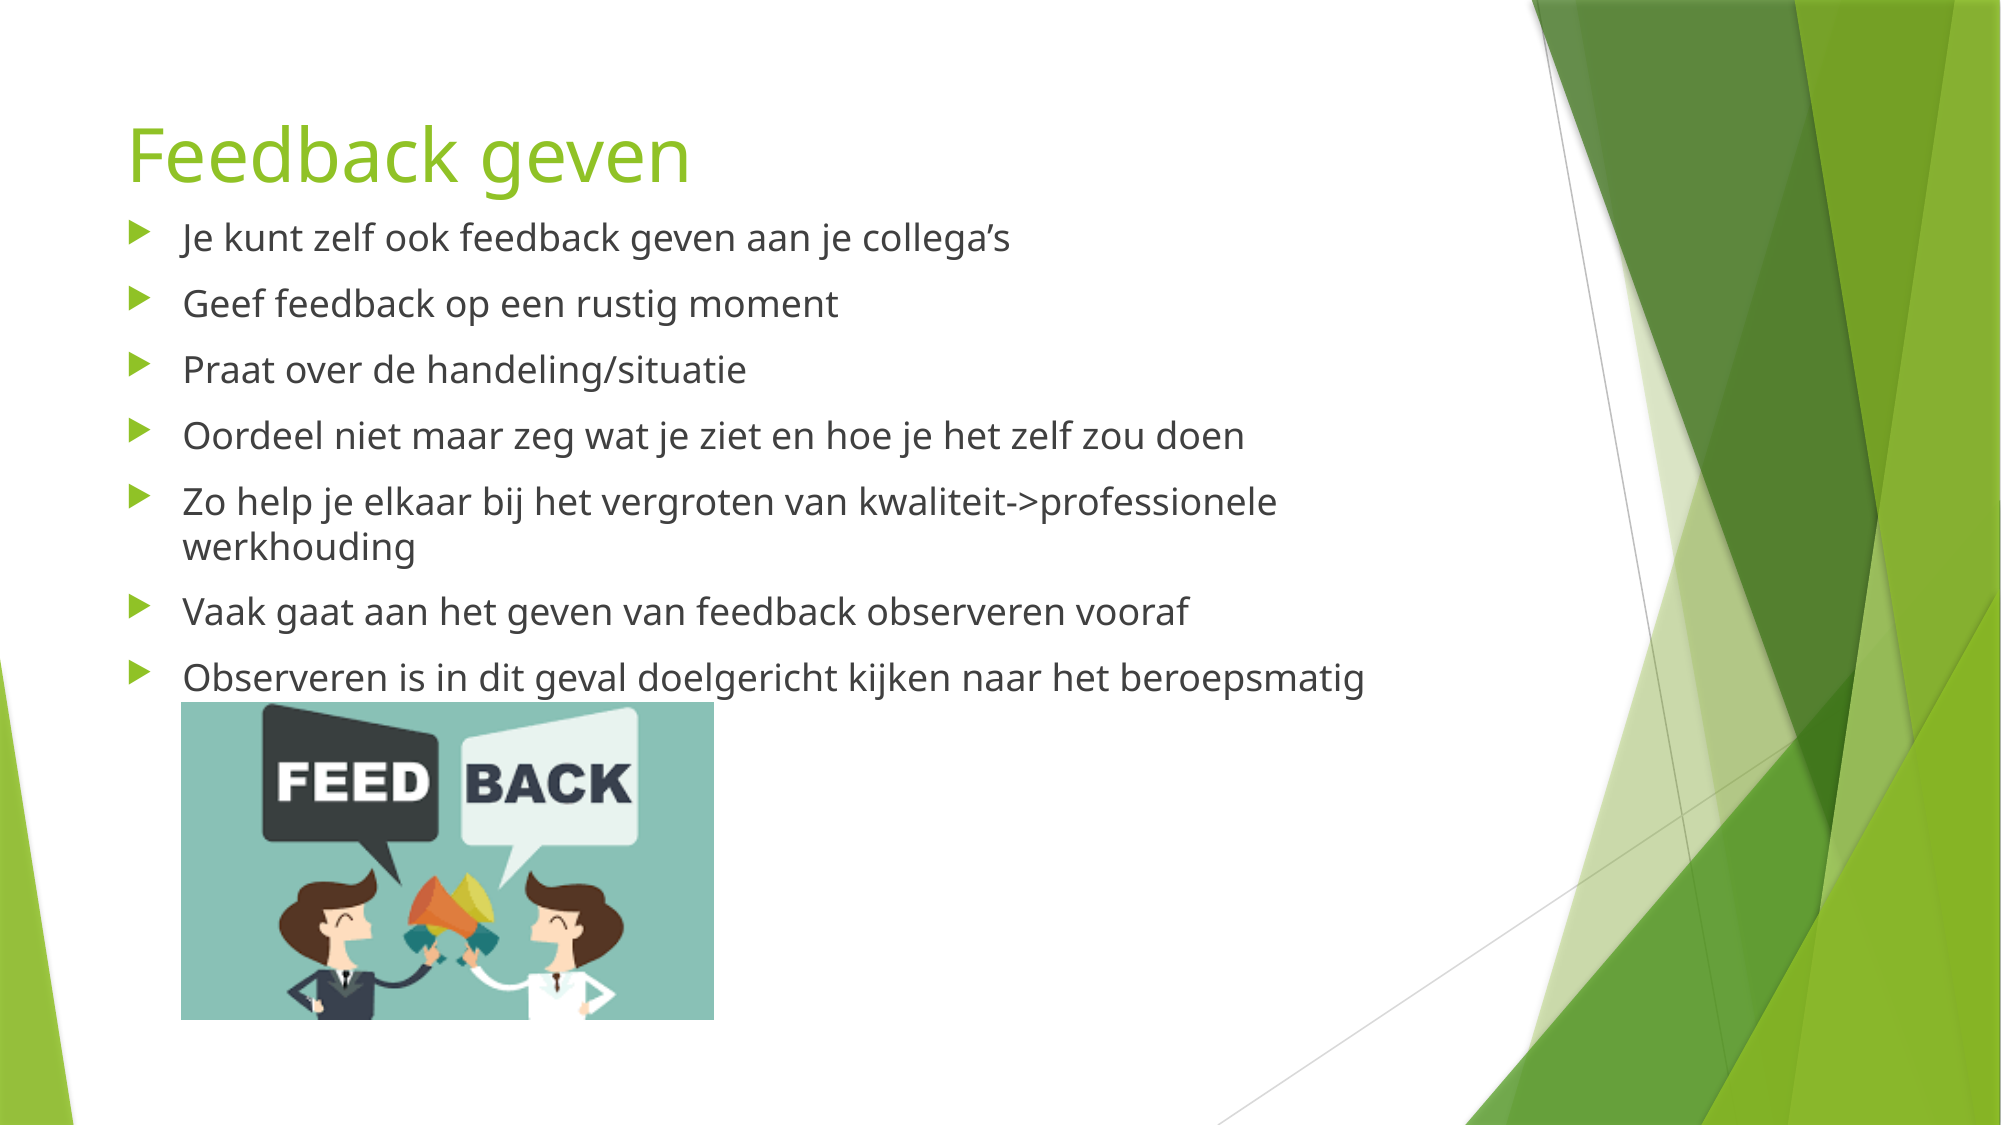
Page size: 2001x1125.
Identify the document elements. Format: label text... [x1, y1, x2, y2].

title Feedback geven [111, 99, 1522, 206]
picture [180, 702, 714, 1020]
list Je kunt zelf ook feedback geven aan je collega’s Geef feedback op een rustig moment Praat over de handeling/situatie Oordeel niet maar zeg wat je ziet en hoe je het zelf zou doen Zo help je elkaar bij het vergroten van kwaliteit->professionele werkhouding Vaak gaat aan het geven van feedback observeren vooraf Observeren is in dit geval doelgericht kijken naar het beroepsmatig handelen [111, 206, 1522, 844]
